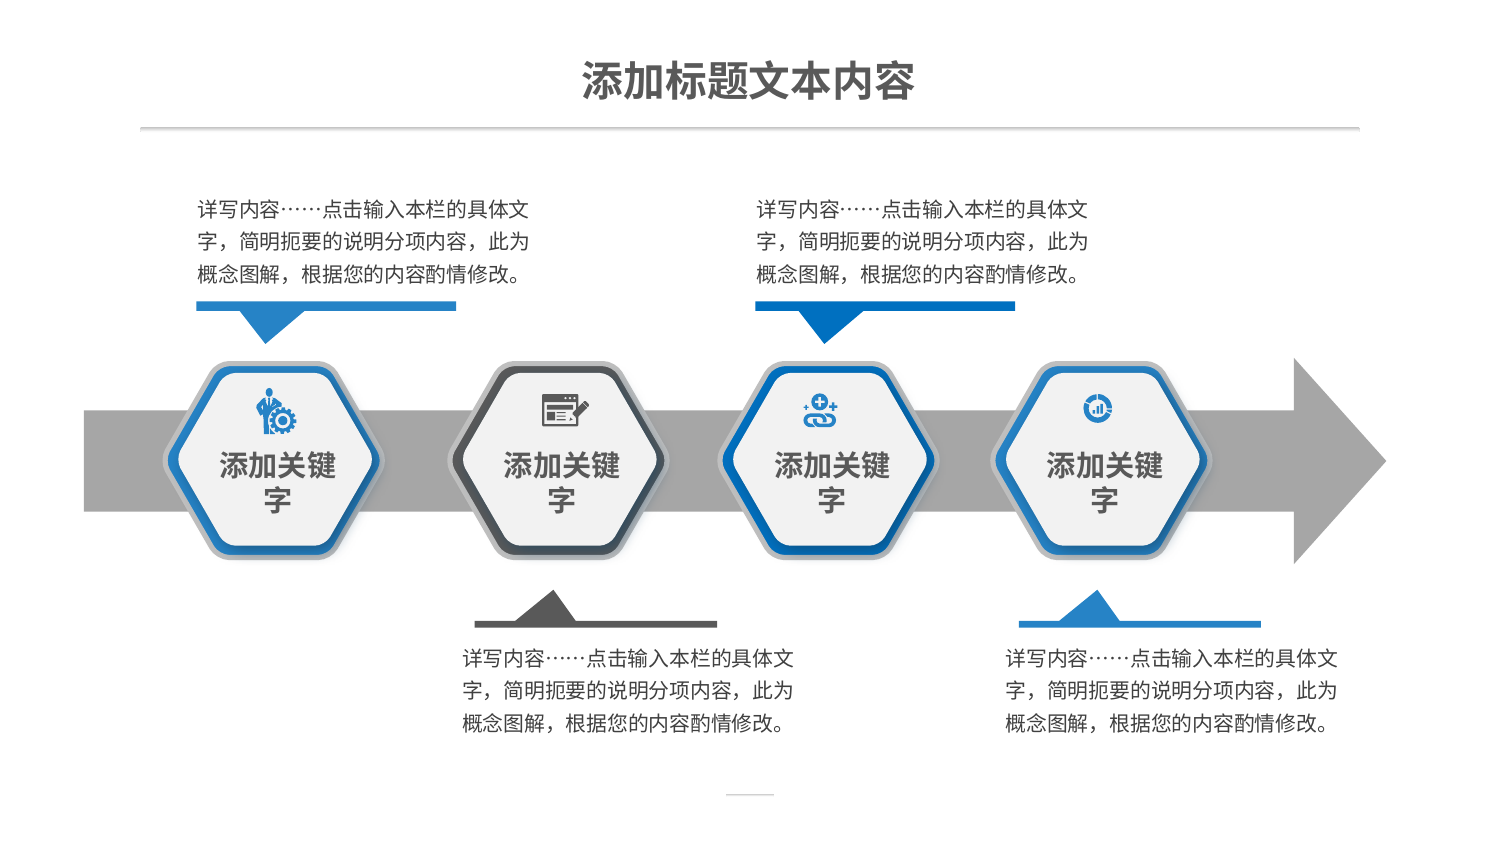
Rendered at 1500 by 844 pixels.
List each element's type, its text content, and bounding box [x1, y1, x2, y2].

text_box [364, 410, 473, 512]
text_box [494, 523, 626, 548]
text_box [474, 589, 718, 628]
text_box [919, 410, 1016, 512]
text_box [755, 301, 1016, 344]
text_box [176, 370, 374, 509]
text_box 添加关键字 [756, 441, 909, 523]
text_box [196, 301, 457, 344]
text_box [717, 361, 891, 560]
text_box [990, 361, 1163, 559]
text_box [163, 361, 337, 560]
text_box [764, 523, 896, 548]
text_box 添加关键字 [201, 441, 354, 523]
text_box [83, 410, 188, 512]
text_box [1037, 523, 1169, 548]
text_box [1192, 357, 1387, 565]
text_box 详写内容……点击输入本栏的具体文字，简明扼要的说明分项内容，此为概念图解，根据您的内容酌情修改。 [741, 181, 1116, 294]
text_box [1003, 370, 1202, 509]
text_box [460, 370, 659, 509]
text_box 详写内容……点击输入本栏的具体文字，简明扼要的说明分项内容，此为概念图解，根据您的内容酌情修改。 [447, 630, 821, 743]
text_box [649, 410, 743, 512]
text_box [731, 370, 929, 509]
text_box 添加关键字 [486, 441, 639, 523]
text_box 详写内容……点击输入本栏的具体文字，简明扼要的说明分项内容，此为概念图解，根据您的内容酌情修改。 [991, 630, 1365, 743]
text_box [447, 361, 620, 560]
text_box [1081, 393, 1113, 424]
text_box [209, 523, 341, 548]
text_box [803, 393, 838, 428]
text_box [1018, 589, 1261, 628]
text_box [255, 387, 297, 435]
text_box 详写内容……点击输入本栏的具体文字，简明扼要的说明分项内容，此为概念图解，根据您的内容酌情修改。 [182, 181, 557, 294]
text_box 添加标题文本内容 [459, 49, 1038, 111]
text_box 添加关键字 [1029, 441, 1182, 523]
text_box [541, 393, 590, 427]
